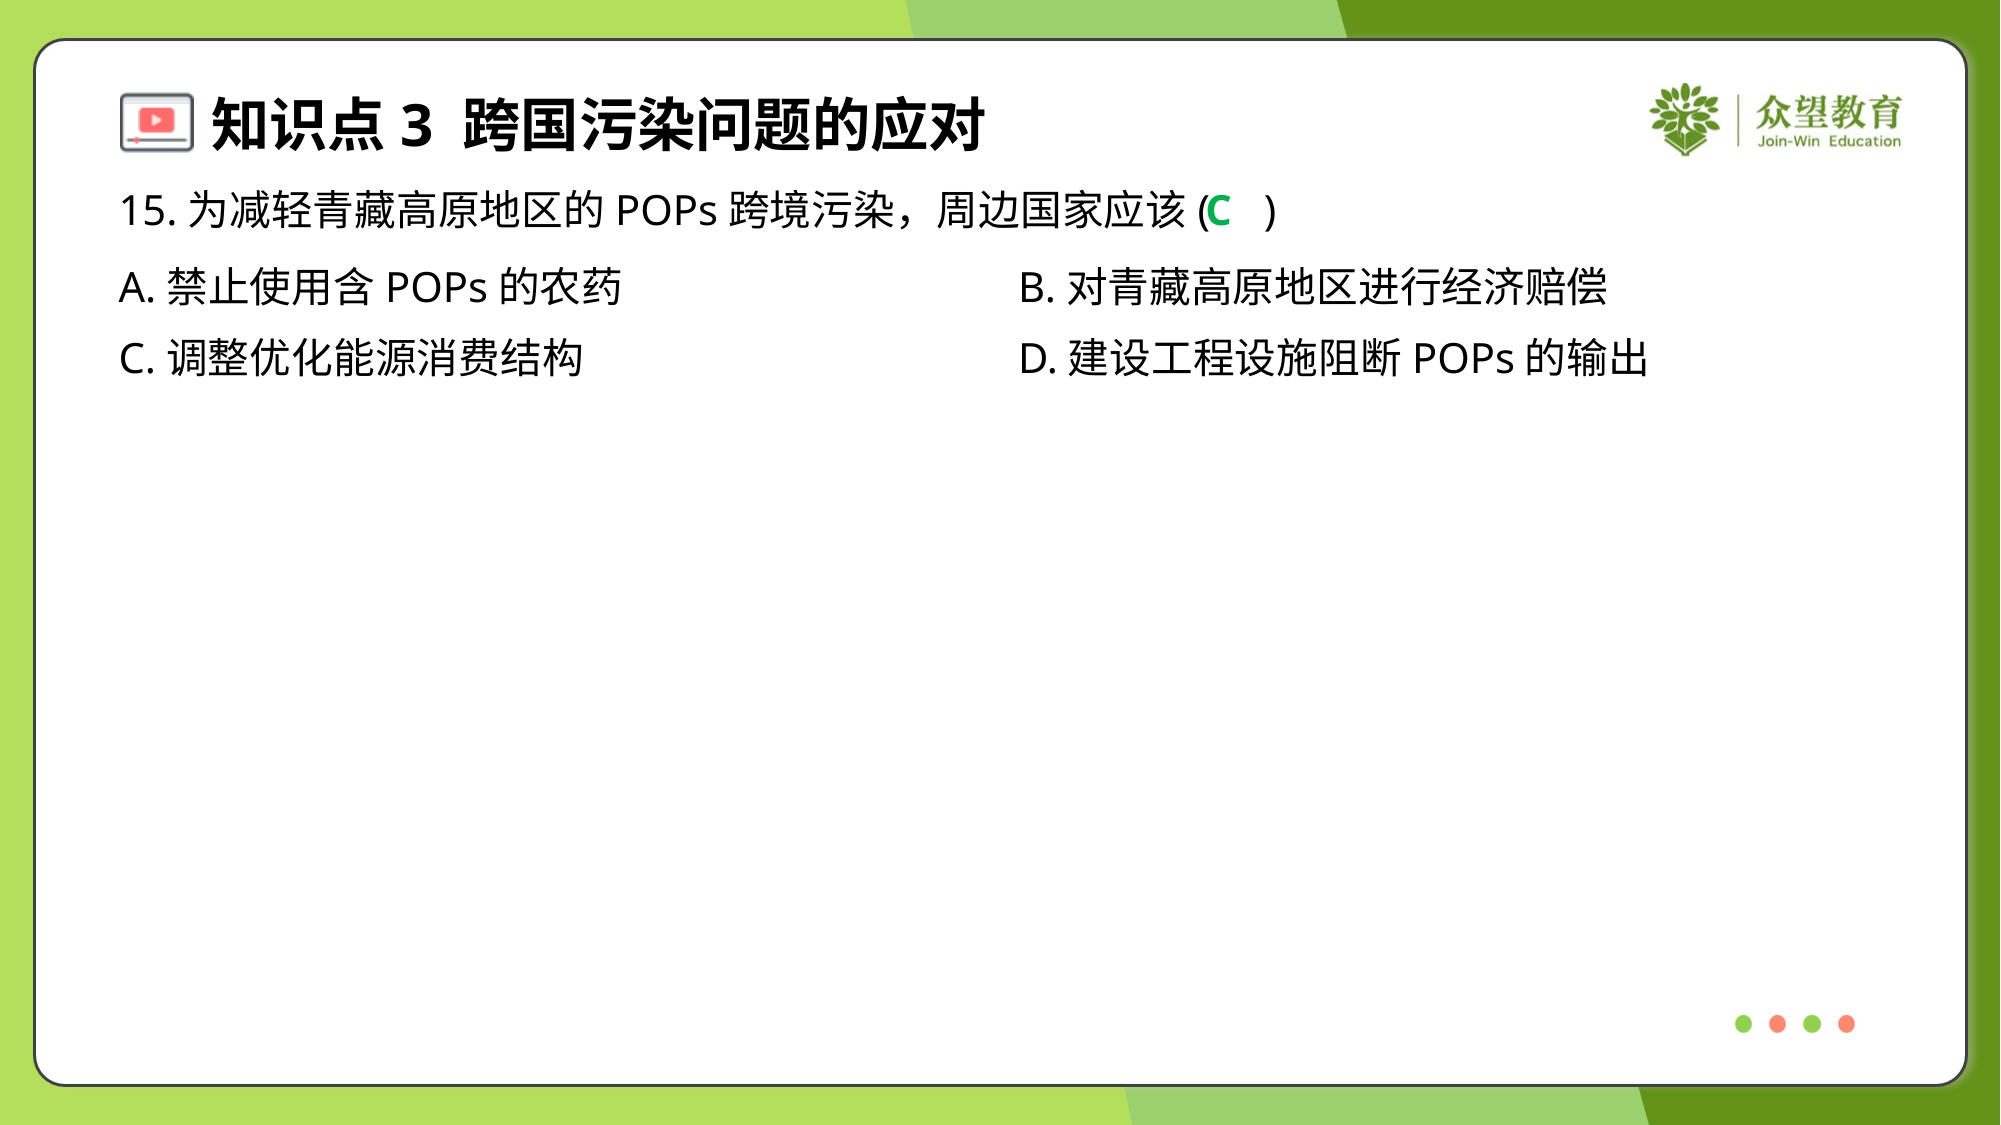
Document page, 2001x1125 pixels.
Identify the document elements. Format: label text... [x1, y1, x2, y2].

picture [0, 0, 2000, 1125]
text_box 15.为减轻青藏高原地区的POPs跨境污染，周边国家应该( ) [118, 158, 1189, 226]
text_box 15.为减轻青藏高原地区的POPs跨境污染，周边国家应该( ) [1248, 158, 1883, 226]
text_box C [1189, 158, 1248, 226]
text_box A.禁止使用含POPs的农药 B.对青藏高原地区进行经济赔偿 C.调整优化能源消费结构 D.建设工程设施阻断POPs的输出 [118, 235, 1883, 374]
